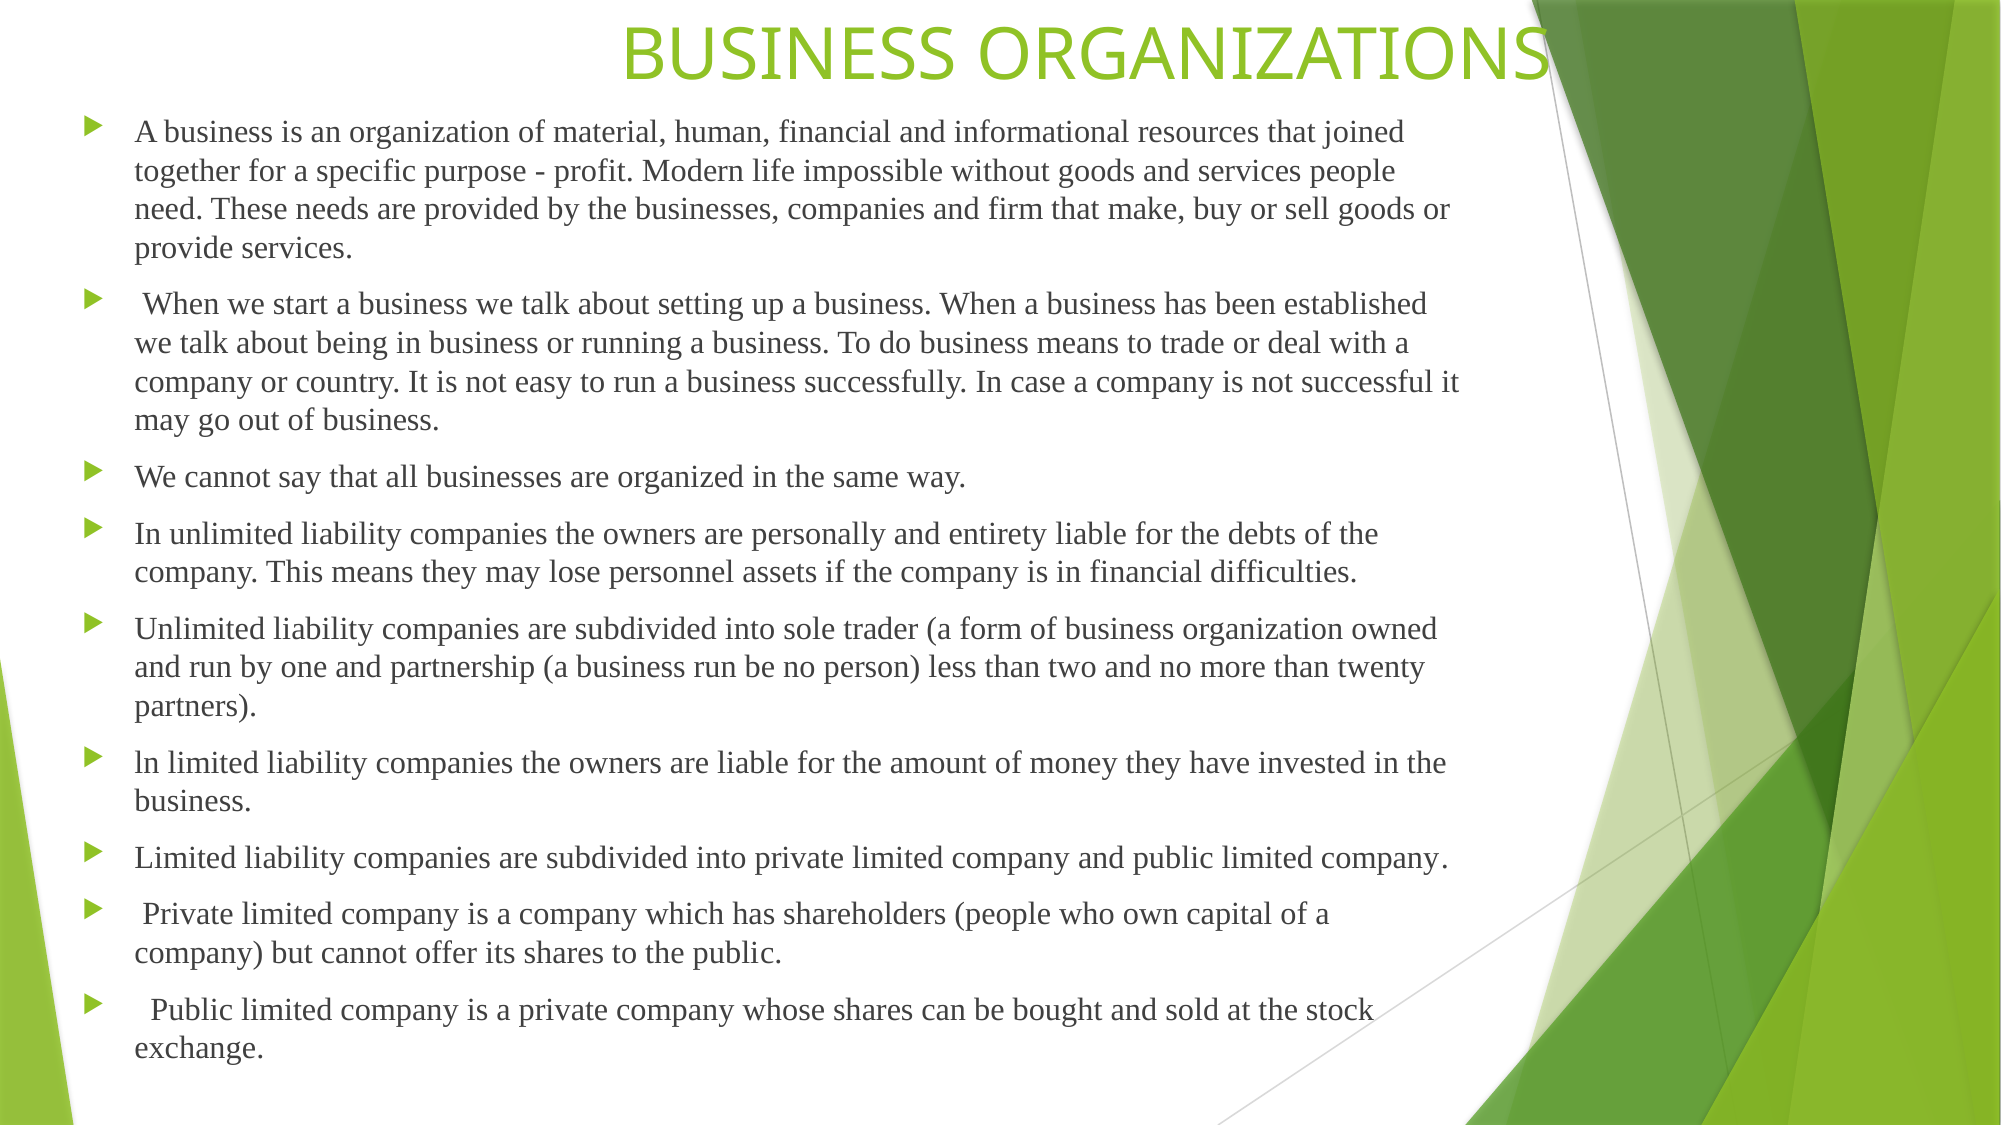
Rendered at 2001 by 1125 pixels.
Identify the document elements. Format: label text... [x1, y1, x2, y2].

title BUSINESS ORGANIZATIONS [605, 0, 1594, 103]
list A business is an organization of material, human, financial and informational resources that joined together for a specific purpose - profit. Modern life impossible without goods and services people need. These needs are provided by the businesses, companies and firm that make, buy or sell goods or provide services. When we start a business we talk about setting up a business. When a business has been established we talk about being in business or running a business. To do business means to trade or deal with a company or country. It is not easy to run a business successfully. In case a company is not successful it may go out of business. We cannot say that all businesses are organized in the same way. In unlimited liability companies the owners are personally and entirety liable for the debts of the company. This means they may lose personnel assets if the company is in financial difficulties. Unlimited liability companies are subdivided into sole trader (a form of business organization owned and run by one and partnership (a business run be no person) less than two and no more than twenty partners). ln limited liability companies the owners are liable for the amount of money they have invested in the business. Limited liability companies are subdivided into private limited company and public limited company. Private limited company is a company which has shareholders (people who own capital of a company) but cannot offer its shares to the public. Public limited company is a private company whose shares can be bought and sold at the stock exchange. [67, 102, 1478, 1084]
